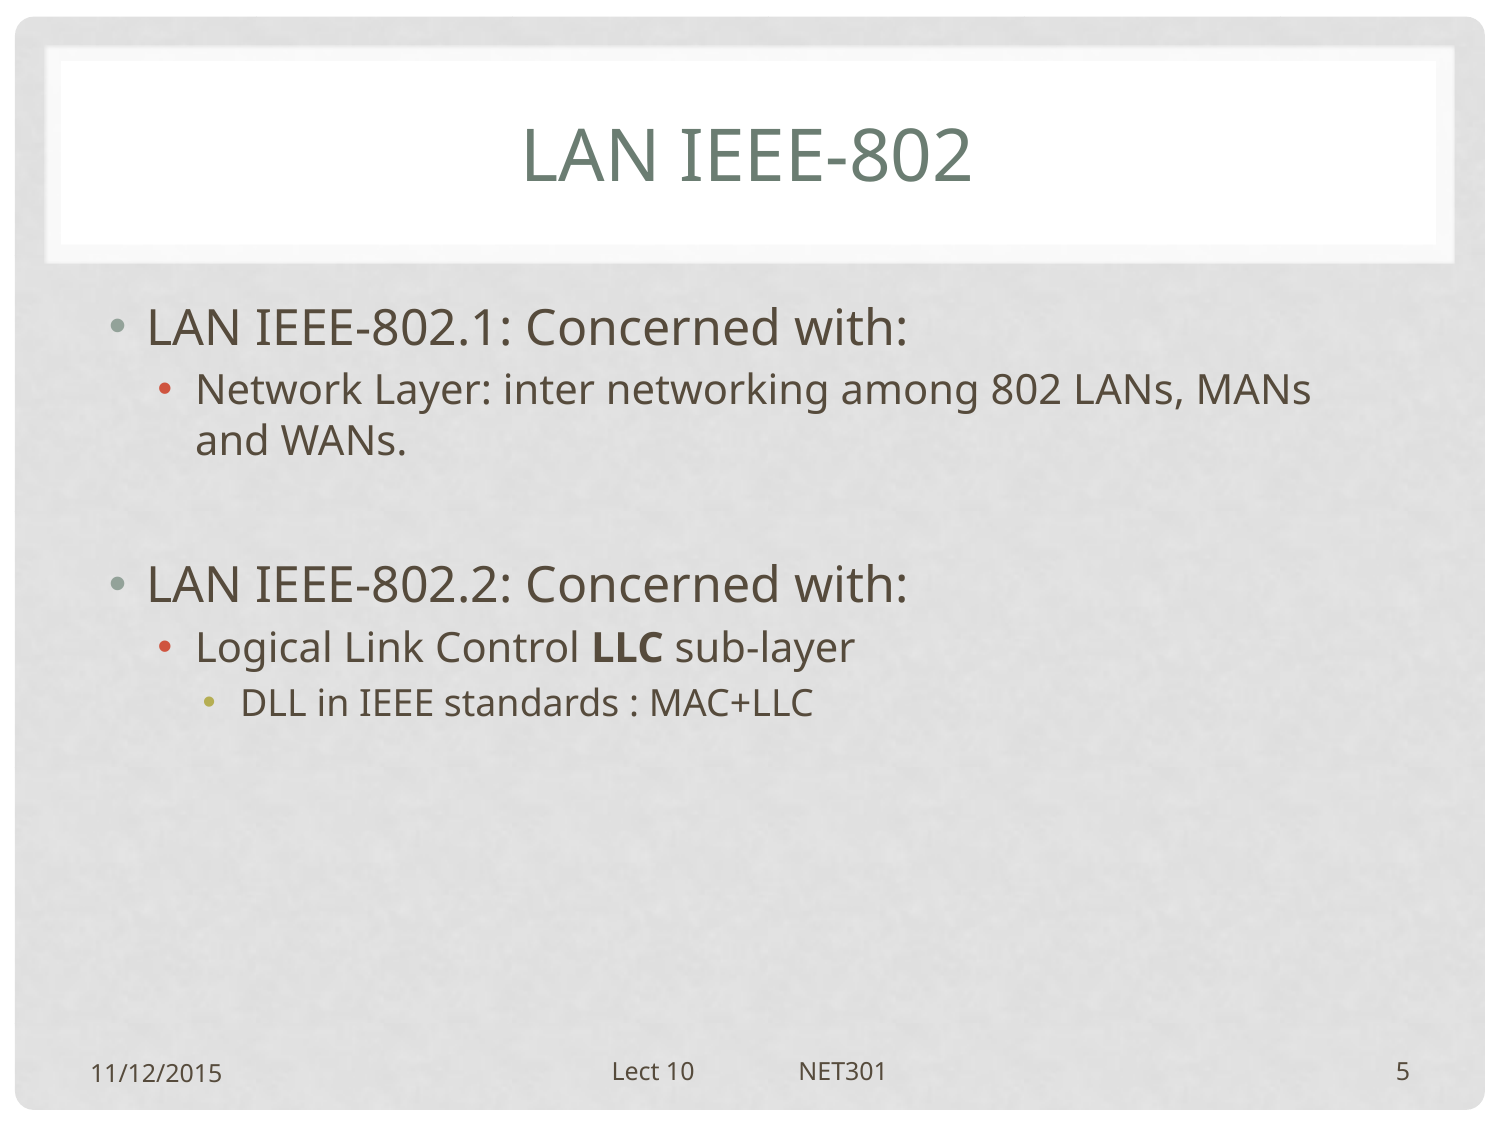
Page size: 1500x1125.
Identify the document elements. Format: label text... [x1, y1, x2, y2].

slide_number 5 [1074, 1042, 1425, 1103]
list LAN IEEE-802.1: Concerned with: Network Layer: inter networking among 802 LANs, MANs and WANs. LAN IEEE-802.2: Concerned with: Logical Link Control LLC sub-layer DLL in IEEE standards : MAC+LLC [75, 287, 1425, 1005]
footer Lect 10 NET301 [512, 1042, 988, 1103]
title LAN IEEE-802 [69, 66, 1425, 238]
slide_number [75, 1042, 425, 1103]
